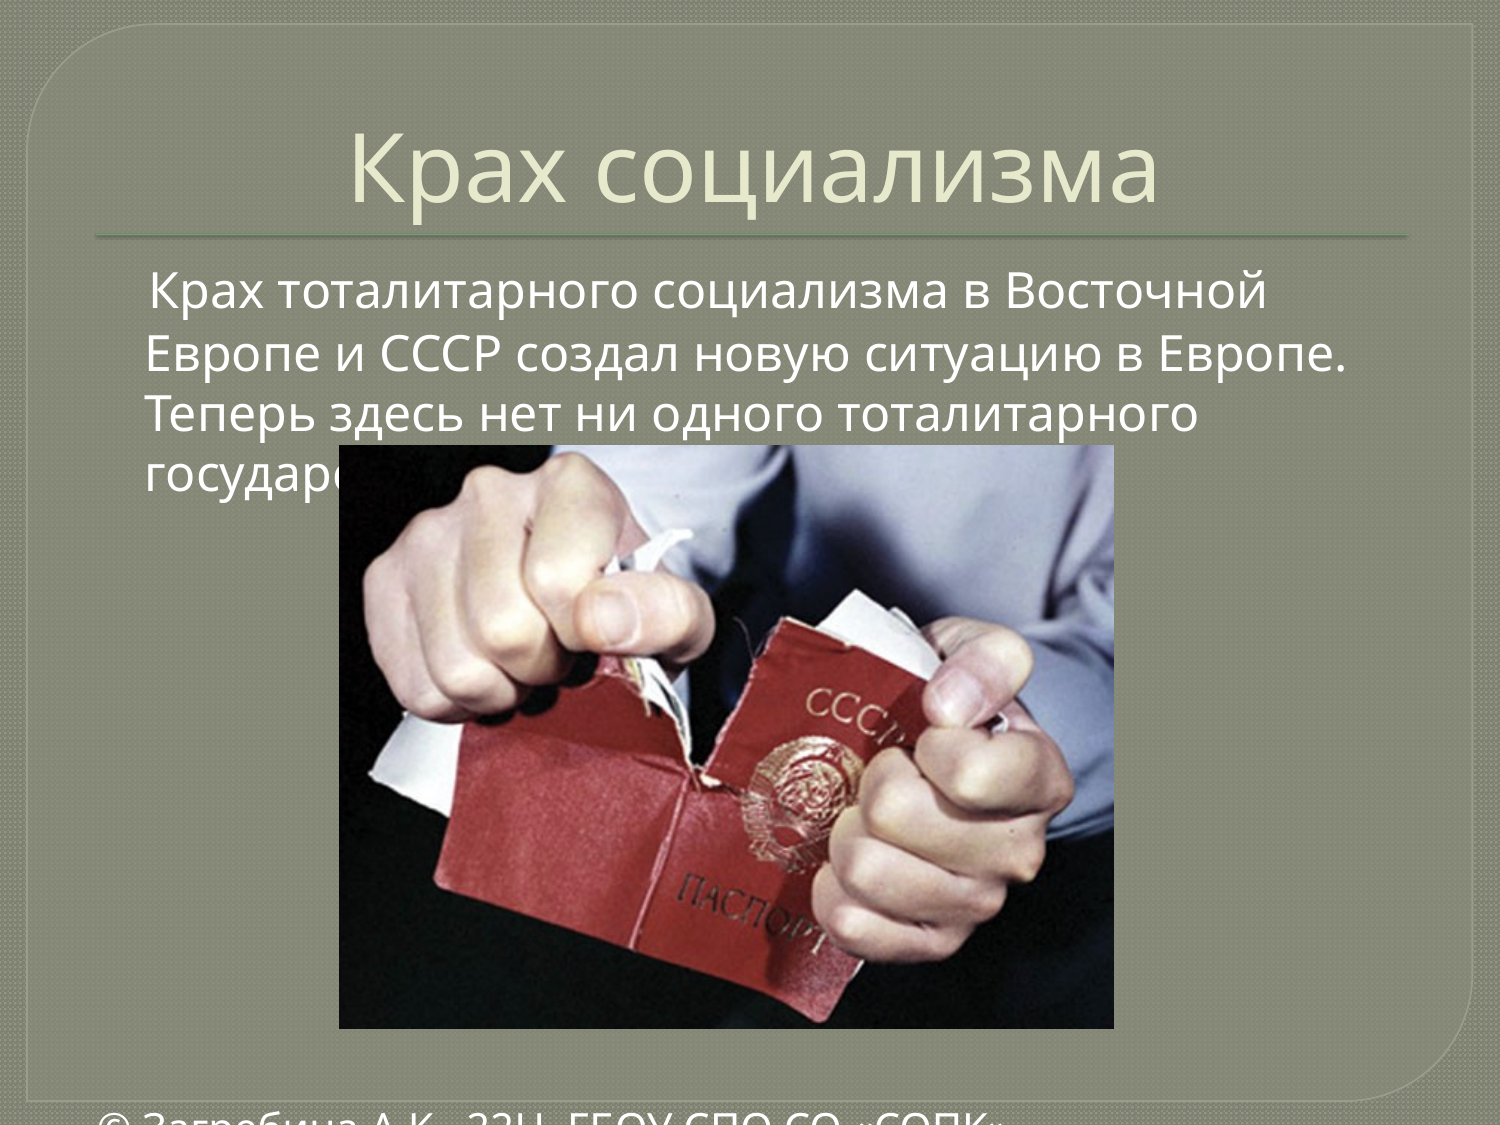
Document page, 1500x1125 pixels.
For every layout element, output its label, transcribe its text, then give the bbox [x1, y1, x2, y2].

list Крах тоталитарного социализма в Восточной Европе и СССР создал новую ситуацию в Европе. Теперь здесь нет ни одного тоталитарного государства. © Загребина А.К. 22Н. ГБОУ СПО СО «СОПК», Екатеринбург,2013 [82, 234, 1432, 1125]
title Крах социализма [75, 41, 1425, 230]
picture [339, 445, 1114, 1029]
